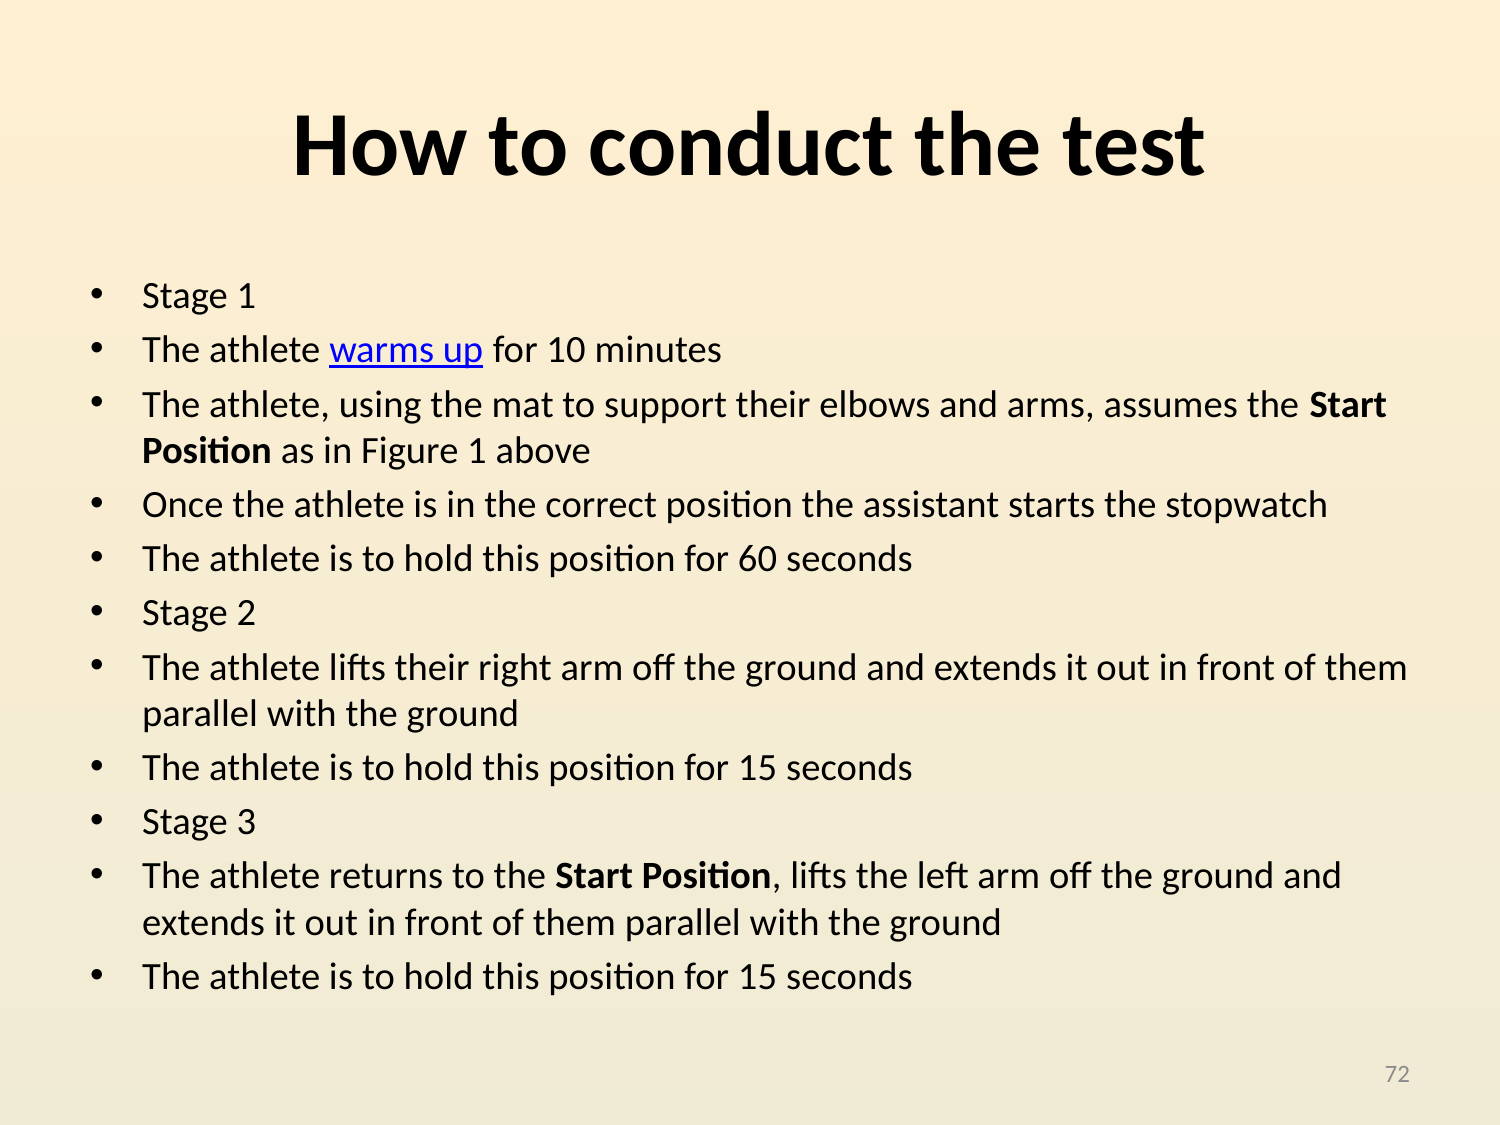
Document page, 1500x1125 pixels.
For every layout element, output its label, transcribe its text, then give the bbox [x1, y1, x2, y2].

list Stage 1 The athlete warms up for 10 minutes The athlete, using the mat to support their elbows and arms, assumes the Start Position as in Figure 1 above Once the athlete is in the correct position the assistant starts the stopwatch The athlete is to hold this position for 60 seconds Stage 2 The athlete lifts their right arm off the ground and extends it out in front of them parallel with the ground The athlete is to hold this position for 15 seconds Stage 3 The athlete returns to the Start Position, lifts the left arm off the ground and extends it out in front of them parallel with the ground The athlete is to hold this position for 15 seconds [75, 262, 1425, 1005]
title How to conduct the test [75, 45, 1425, 233]
slide_number 72 [1074, 1042, 1425, 1103]
